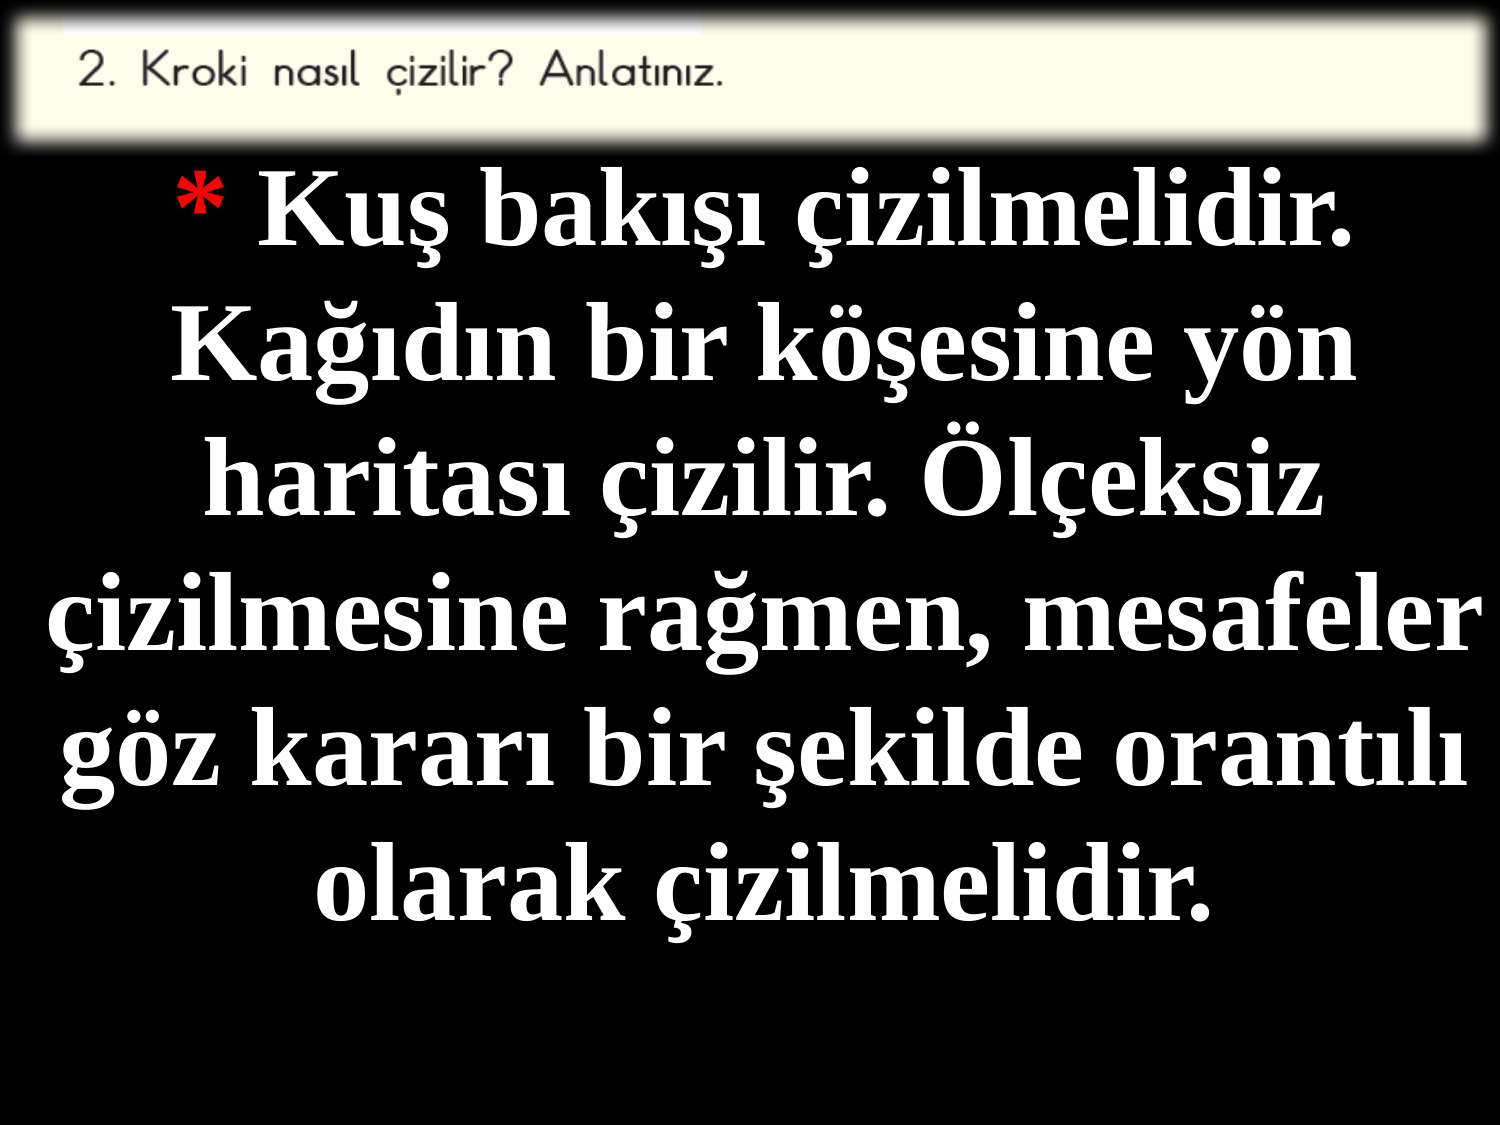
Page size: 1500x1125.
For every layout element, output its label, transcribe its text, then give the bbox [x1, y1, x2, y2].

text_box * Kuş bakışı çizilmelidir. Kağıdın bir köşesine yön haritası çizilir. Ölçeksiz çizilmesine rağmen, mesafeler göz kararı bir şekilde orantılı olarak çizilmelidir. [29, 163, 1500, 951]
picture [0, 1, 1500, 156]
subtitle [0, 164, 1500, 1125]
